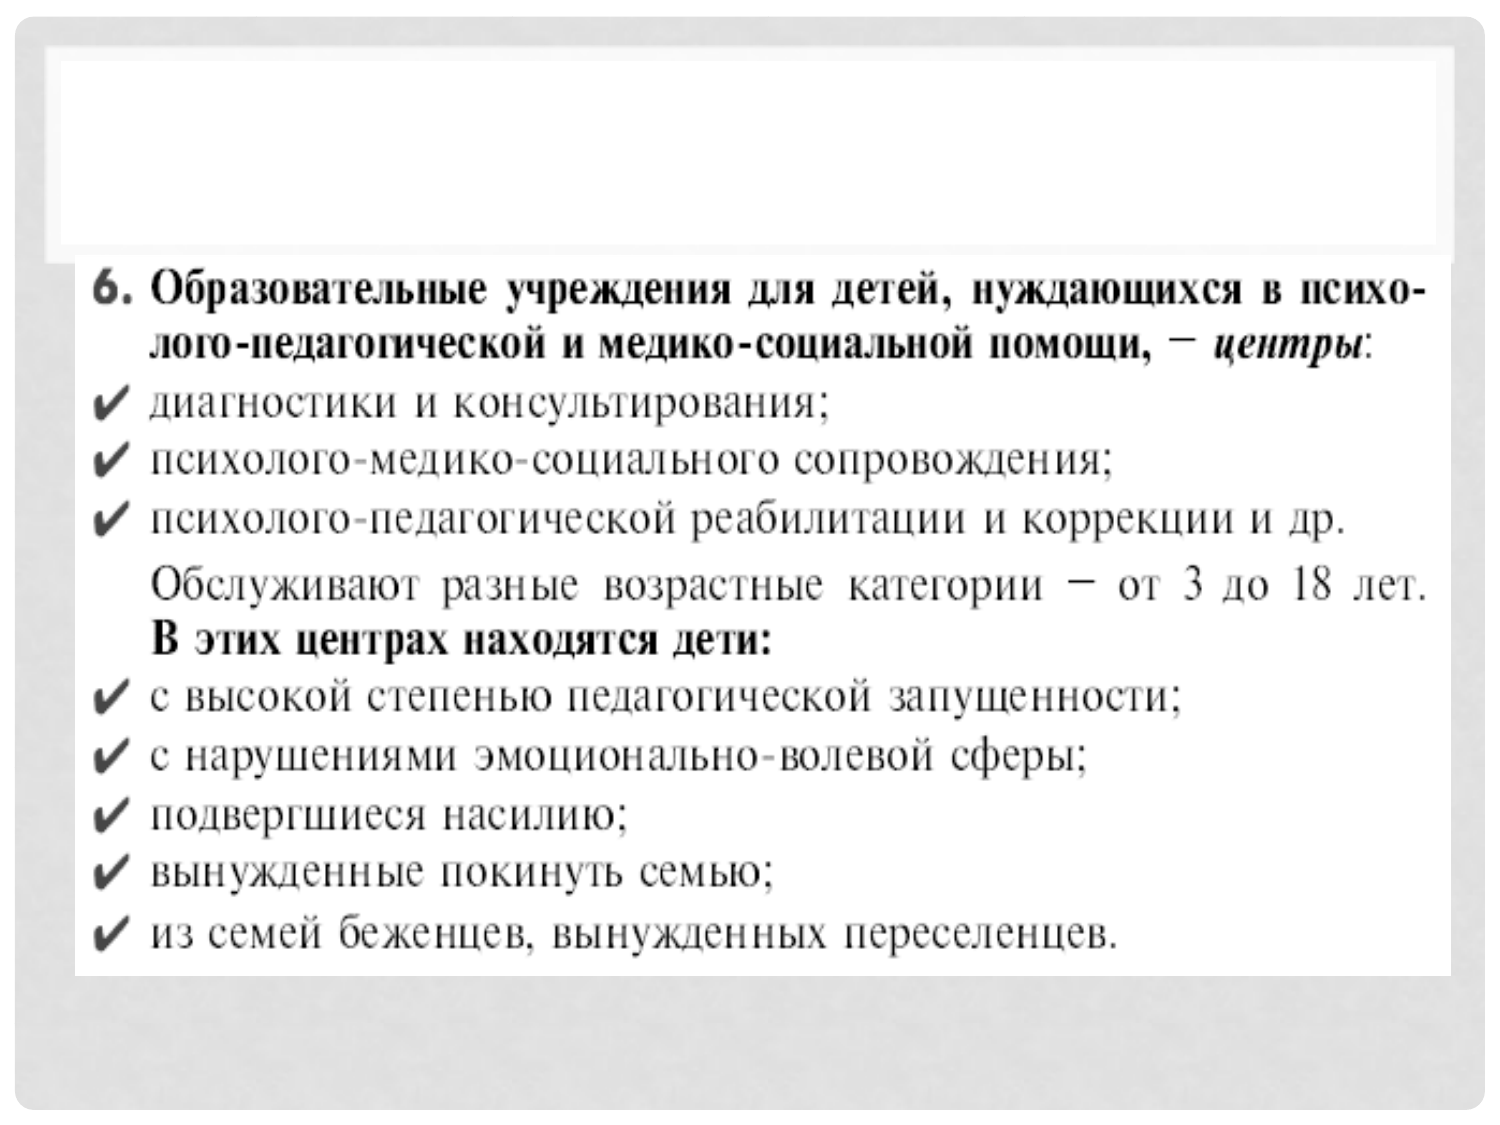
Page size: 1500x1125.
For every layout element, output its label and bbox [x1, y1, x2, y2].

picture [75, 255, 1451, 977]
